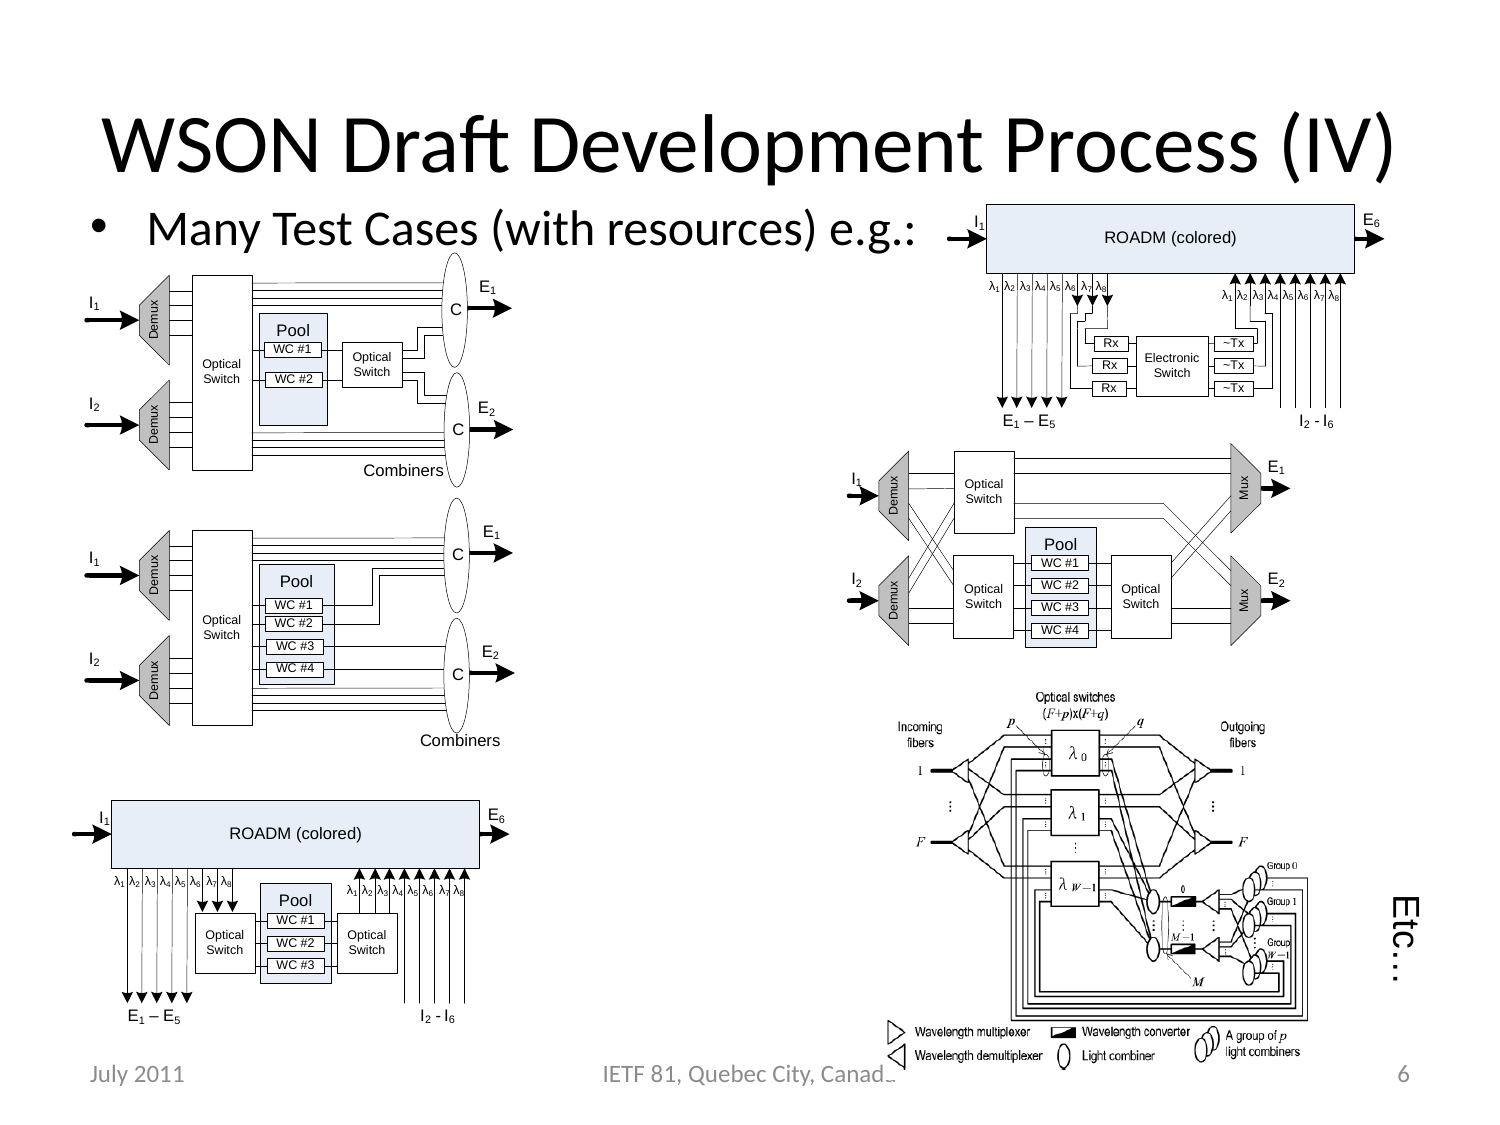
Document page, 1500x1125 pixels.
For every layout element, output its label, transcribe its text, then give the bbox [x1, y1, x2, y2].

title WSON Draft Development Process (IV) [74, 44, 1426, 233]
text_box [924, 199, 1412, 443]
list Many Test Cases (with resources) e.g.: [74, 187, 1088, 263]
slide_number 6 [1074, 1042, 1425, 1103]
picture [882, 687, 1313, 1080]
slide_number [75, 1047, 425, 1103]
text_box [62, 494, 540, 763]
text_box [62, 249, 538, 493]
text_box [49, 795, 537, 1038]
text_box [824, 440, 1316, 651]
footer IETF 81, Quebec City, Canada [512, 1042, 988, 1103]
text_box Etc… [1362, 879, 1439, 988]
